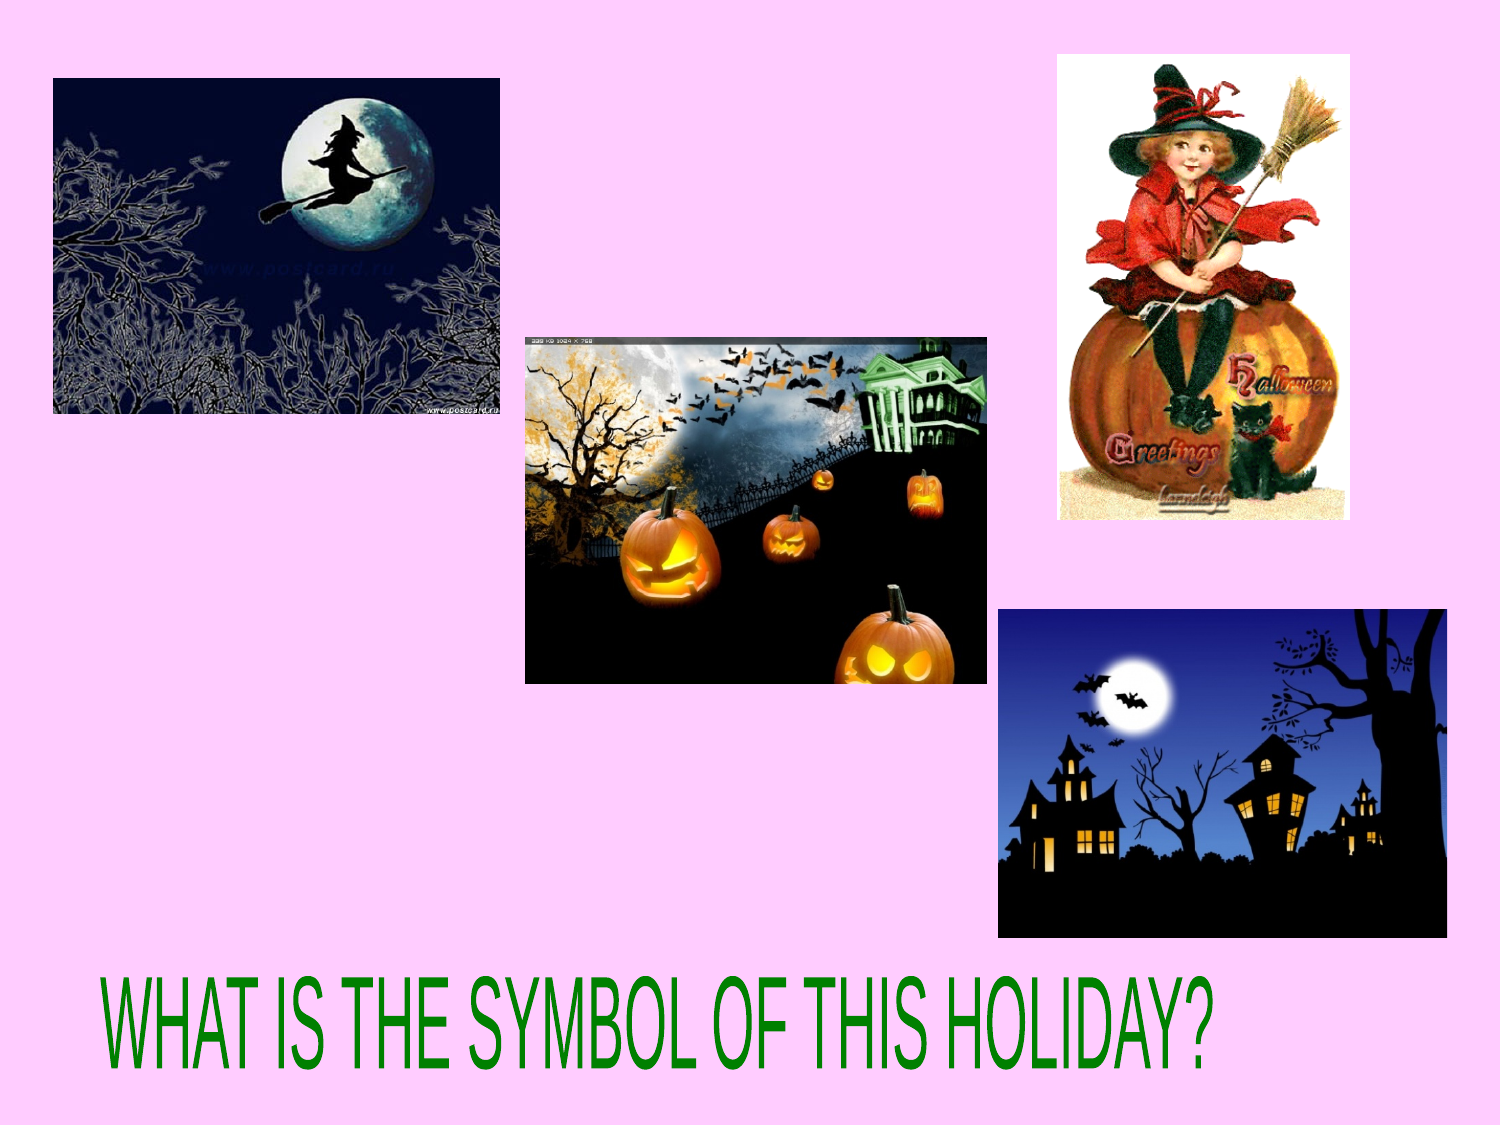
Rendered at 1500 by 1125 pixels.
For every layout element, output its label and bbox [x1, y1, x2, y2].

picture [52, 77, 500, 414]
picture [525, 337, 987, 684]
picture [1056, 54, 1350, 520]
picture [997, 609, 1448, 938]
